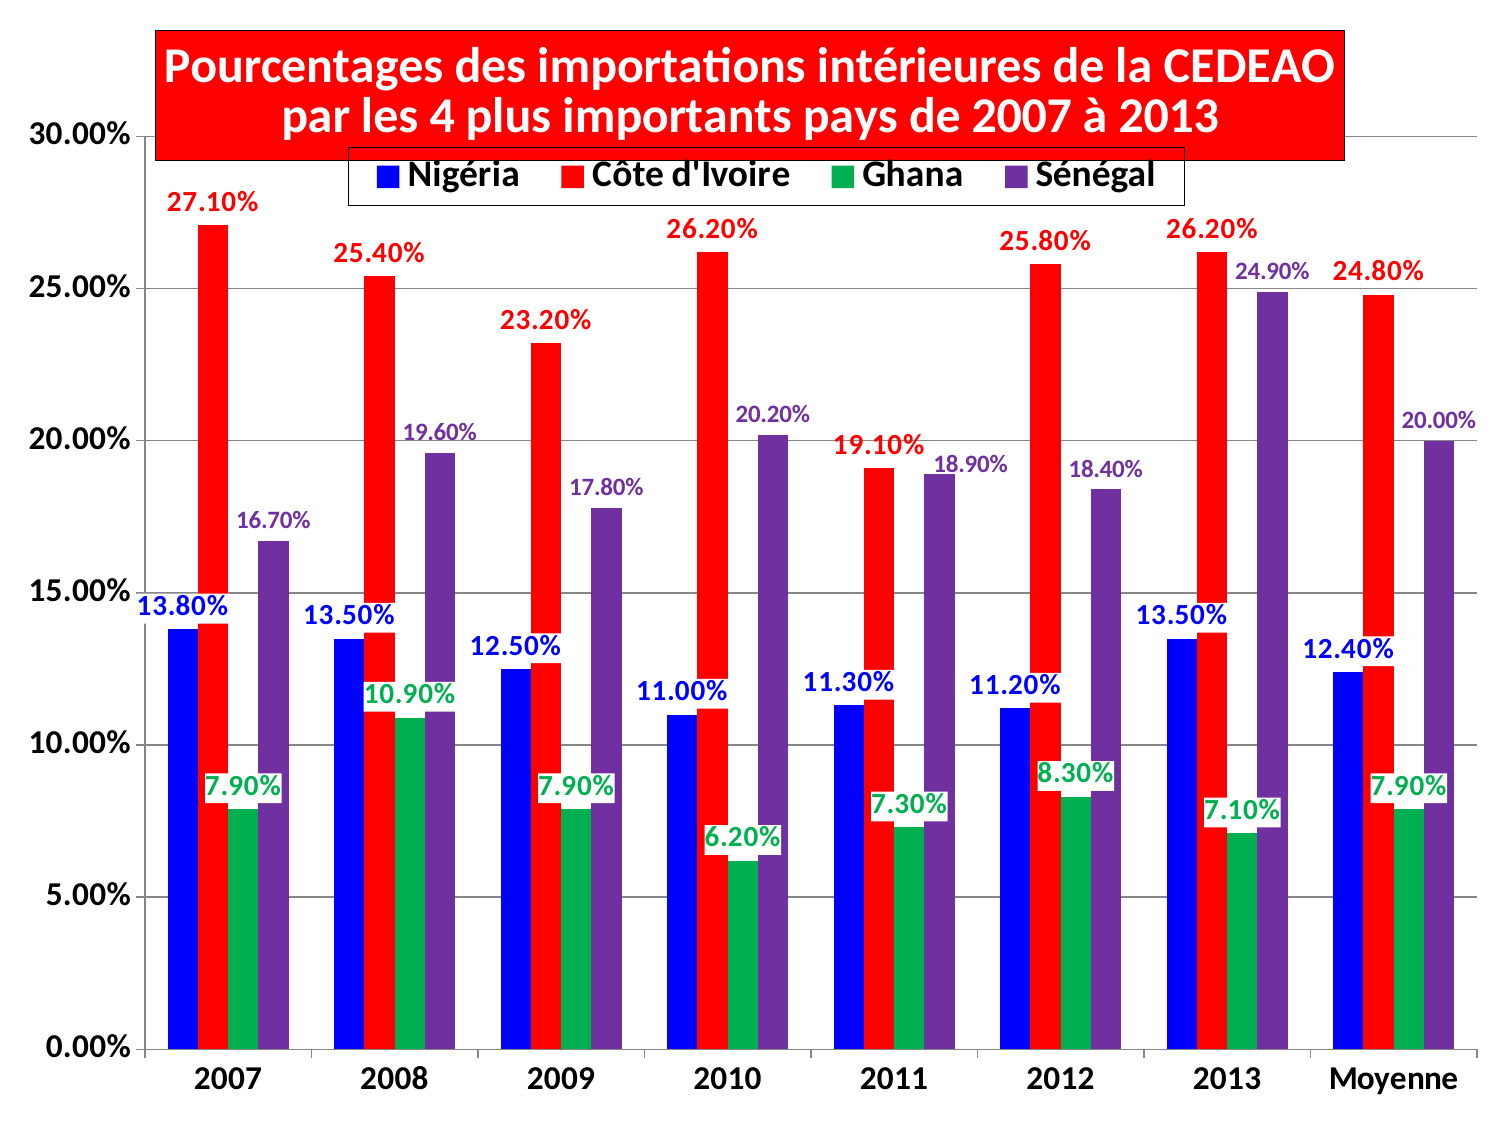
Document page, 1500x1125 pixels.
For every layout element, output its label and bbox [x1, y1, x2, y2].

chart [0, 0, 1500, 1125]
